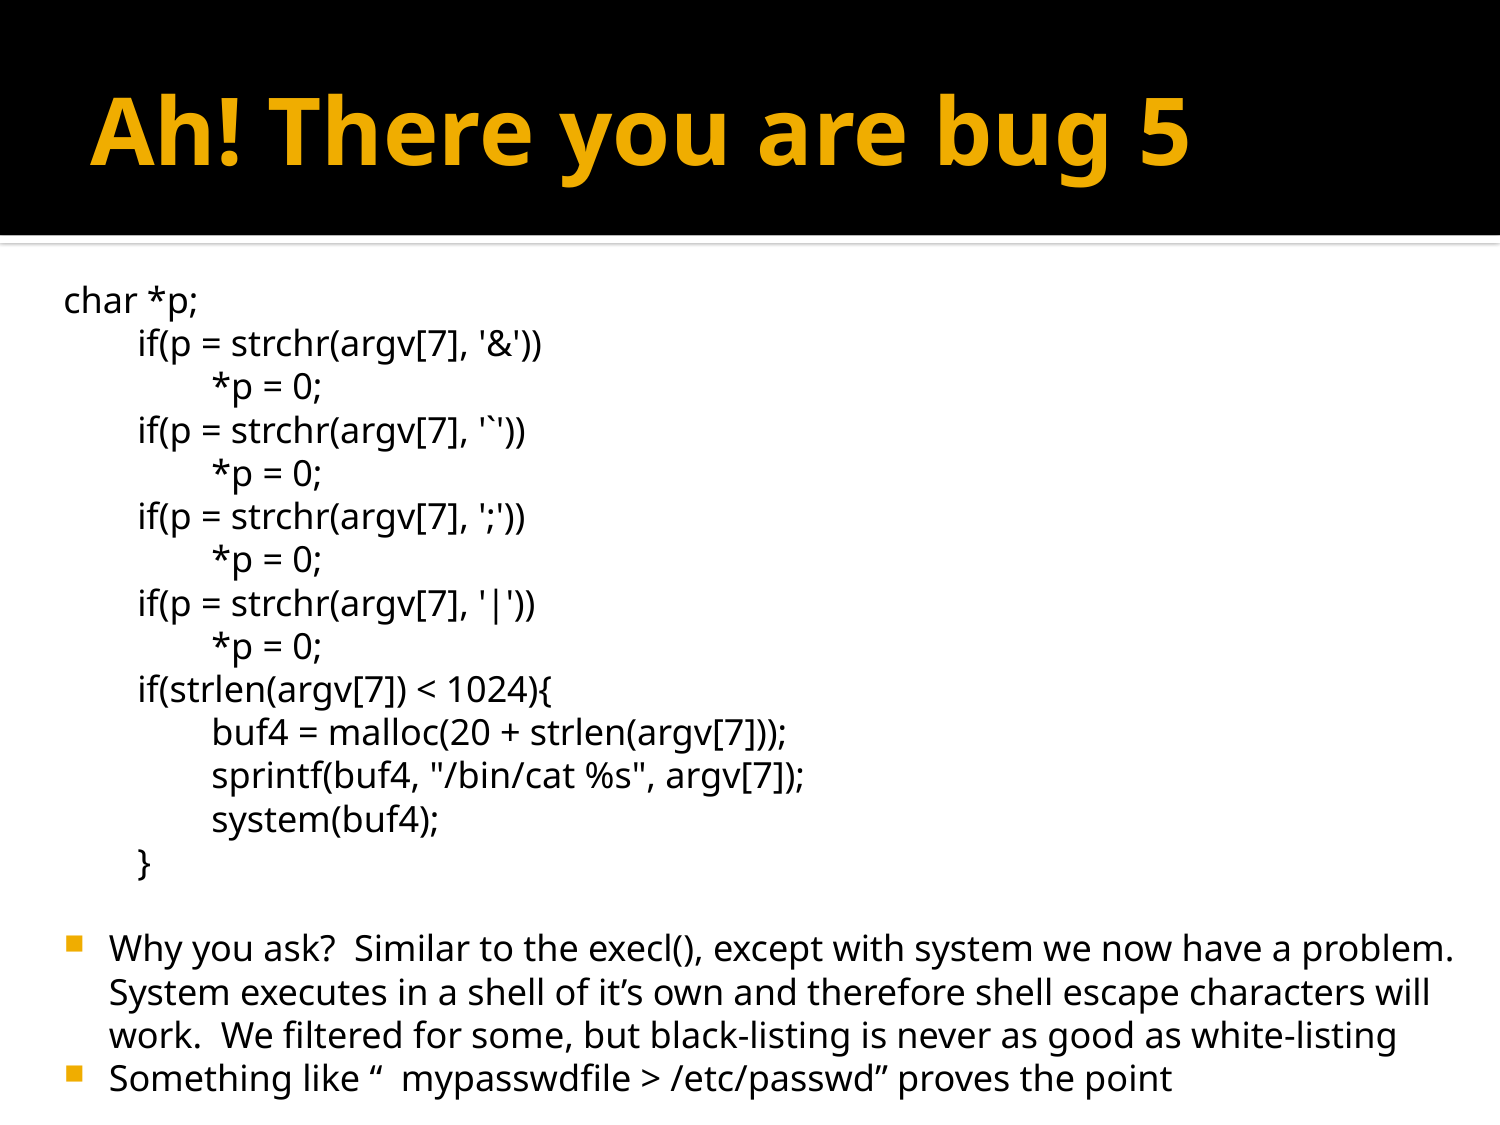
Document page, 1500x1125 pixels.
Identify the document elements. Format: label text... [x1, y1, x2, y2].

title Ah! There you are bug 5 [75, 25, 1425, 231]
list char *p; if(p = strchr(argv[7], '&')) *p = 0; if(p = strchr(argv[7], '`')) *p = 0; if(p = strchr(argv[7], ';')) *p = 0; if(p = strchr(argv[7], '|')) *p = 0; if(strlen(argv[7]) < 1024){ buf4 = malloc(20 + strlen(argv[7])); sprintf(buf4, "/bin/cat %s", argv[7]); system(buf4); } Why you ask? Similar to the execl(), except with system we now have a problem. System executes in a shell of it’s own and therefore shell escape characters will work. We filtered for some, but black-listing is never as good as white-listing Something like “ mypasswdfile > /etc/passwd” proves the point [37, 262, 1500, 1125]
